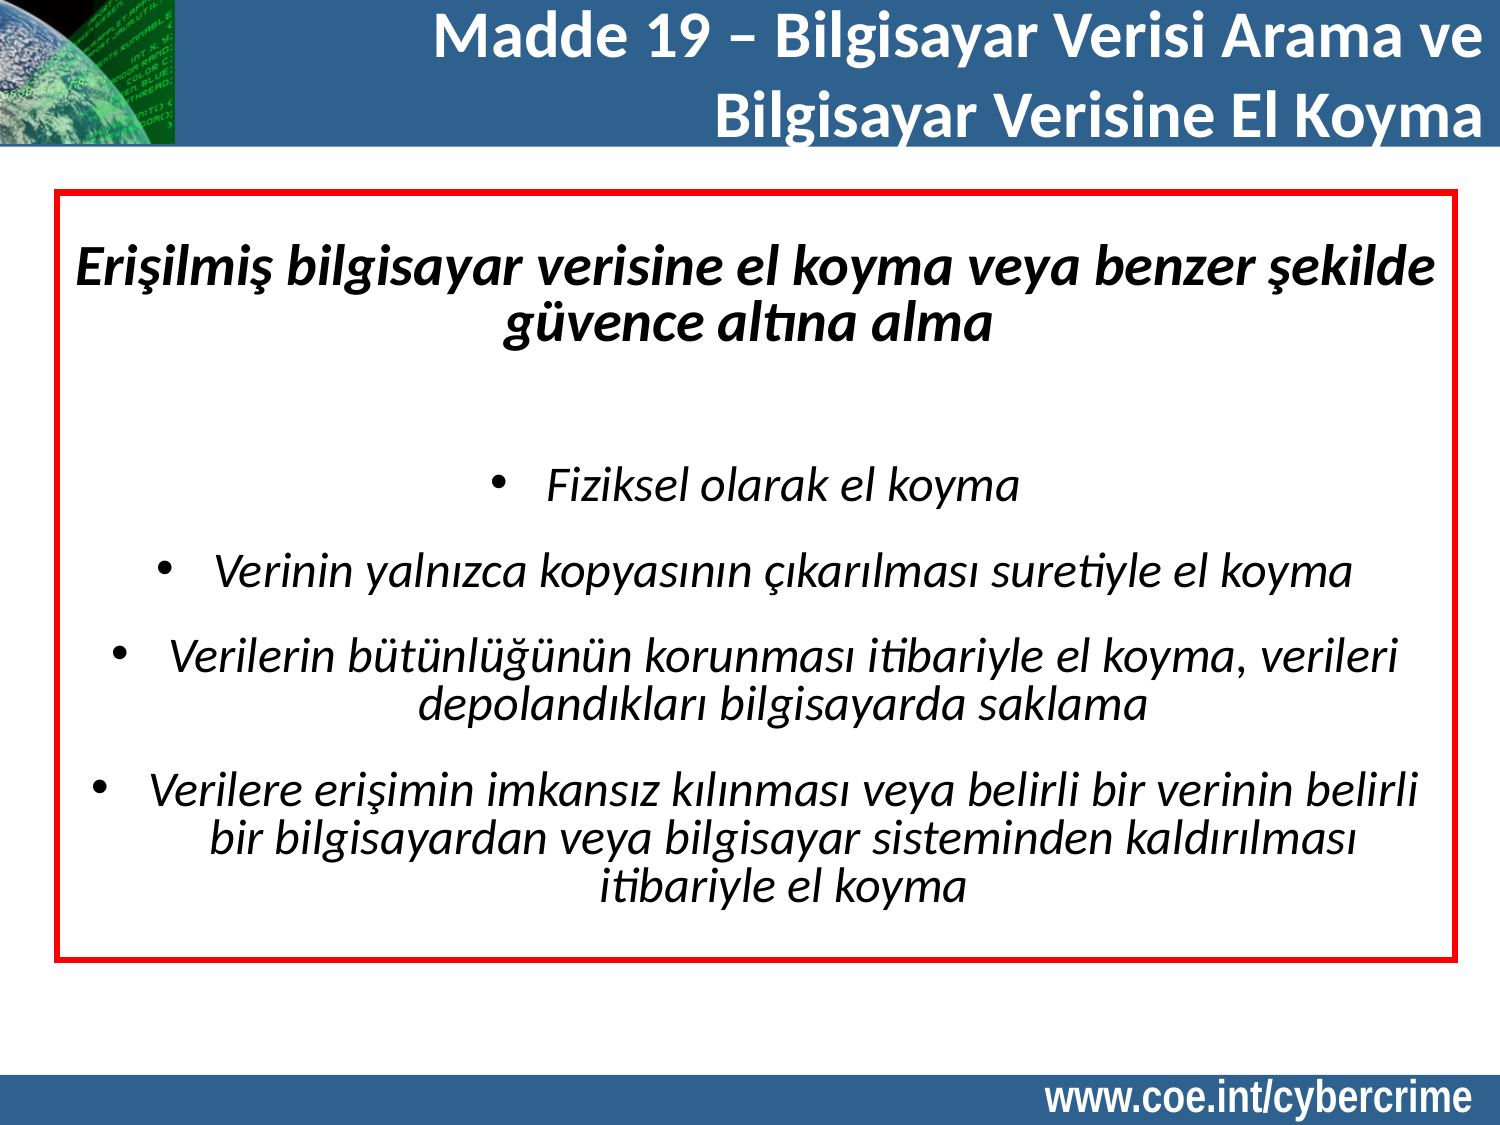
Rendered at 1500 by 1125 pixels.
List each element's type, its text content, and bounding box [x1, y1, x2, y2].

text_box www.coe.int/cybercrime [1030, 1059, 1500, 1125]
text_box [0, 1073, 1030, 1125]
text_box Erişilmiş bilgisayar verisine el koyma veya benzer şekilde güvence altına alma Fiziksel olarak el koyma Verinin yalnızca kopyasının çıkarılması suretiyle el koyma Verilerin bütünlüğünün korunması itibariyle el koyma, verileri depolandıkları bilgisayarda saklama Verilere erişimin imkansız kılınması veya belirli bir verinin belirli bir bilgisayardan veya bilgisayar sisteminden kaldırılması itibariyle el koyma [57, 192, 1455, 960]
picture [0, 0, 175, 144]
text_box Madde 19 – Bilgisayar Verisi Arama ve Bilgisayar Verisine El Koyma [177, 0, 1500, 149]
